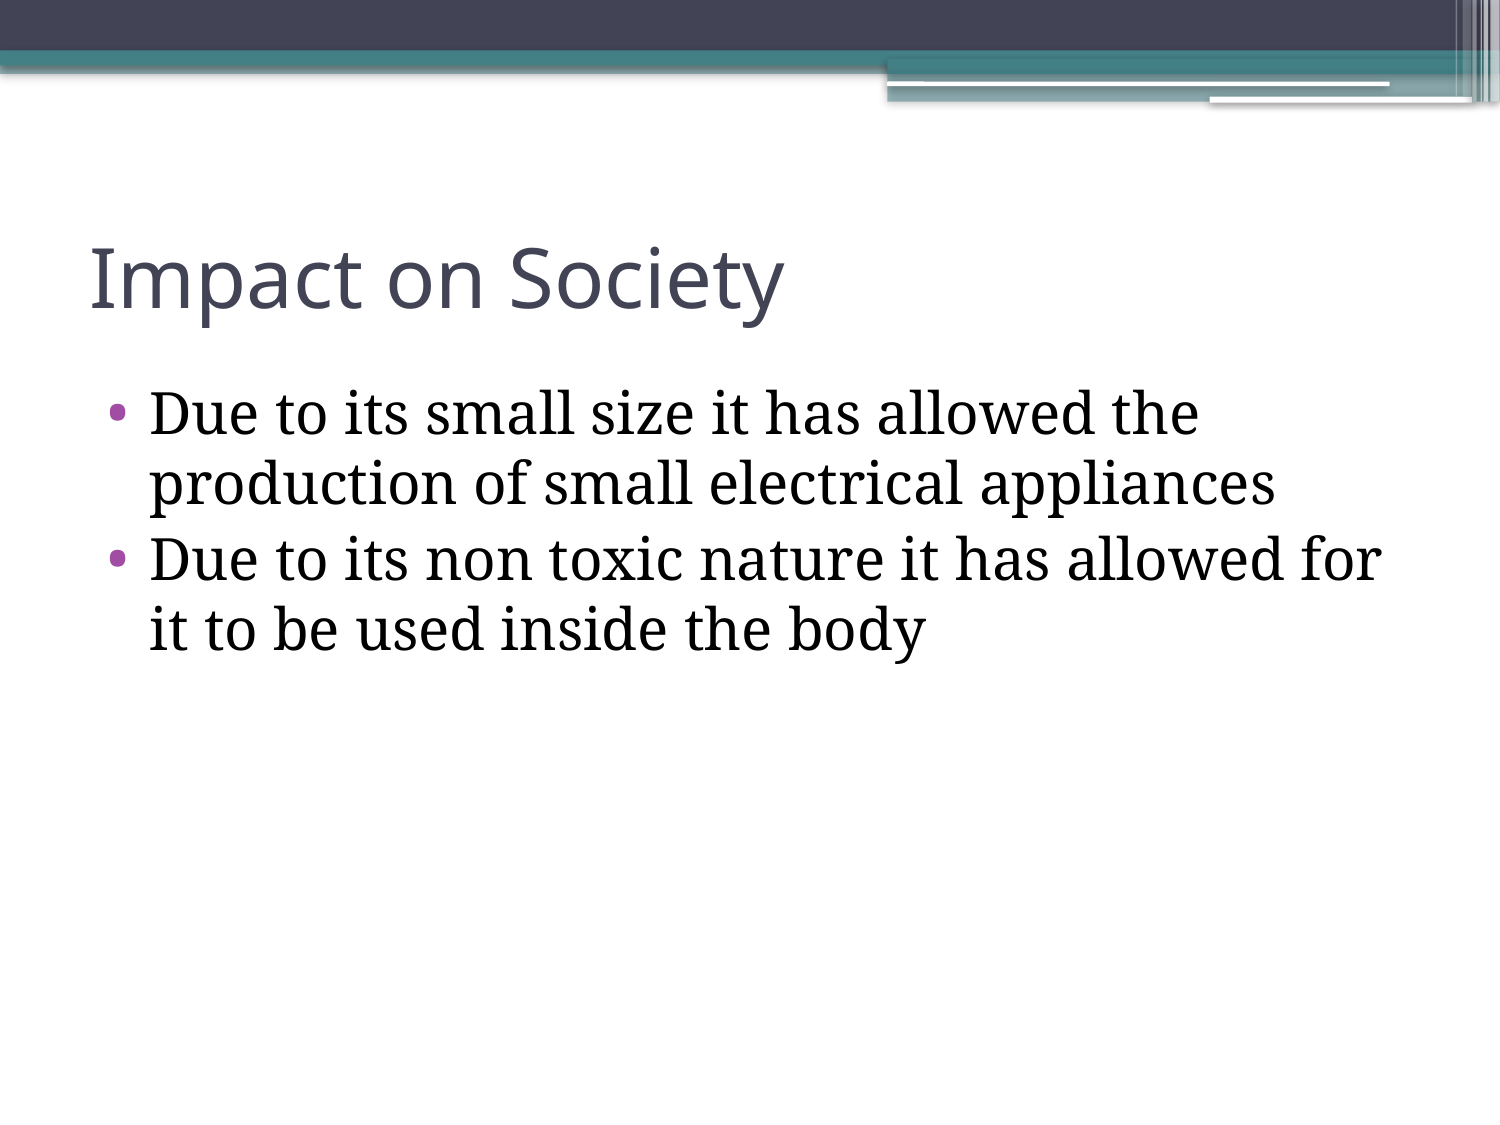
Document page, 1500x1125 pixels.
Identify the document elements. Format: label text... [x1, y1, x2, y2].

list Due to its small size it has allowed the production of small electrical appliances Due to its non toxic nature it has allowed for it to be used inside the body [75, 368, 1425, 1079]
title Impact on Society [75, 187, 1425, 363]
